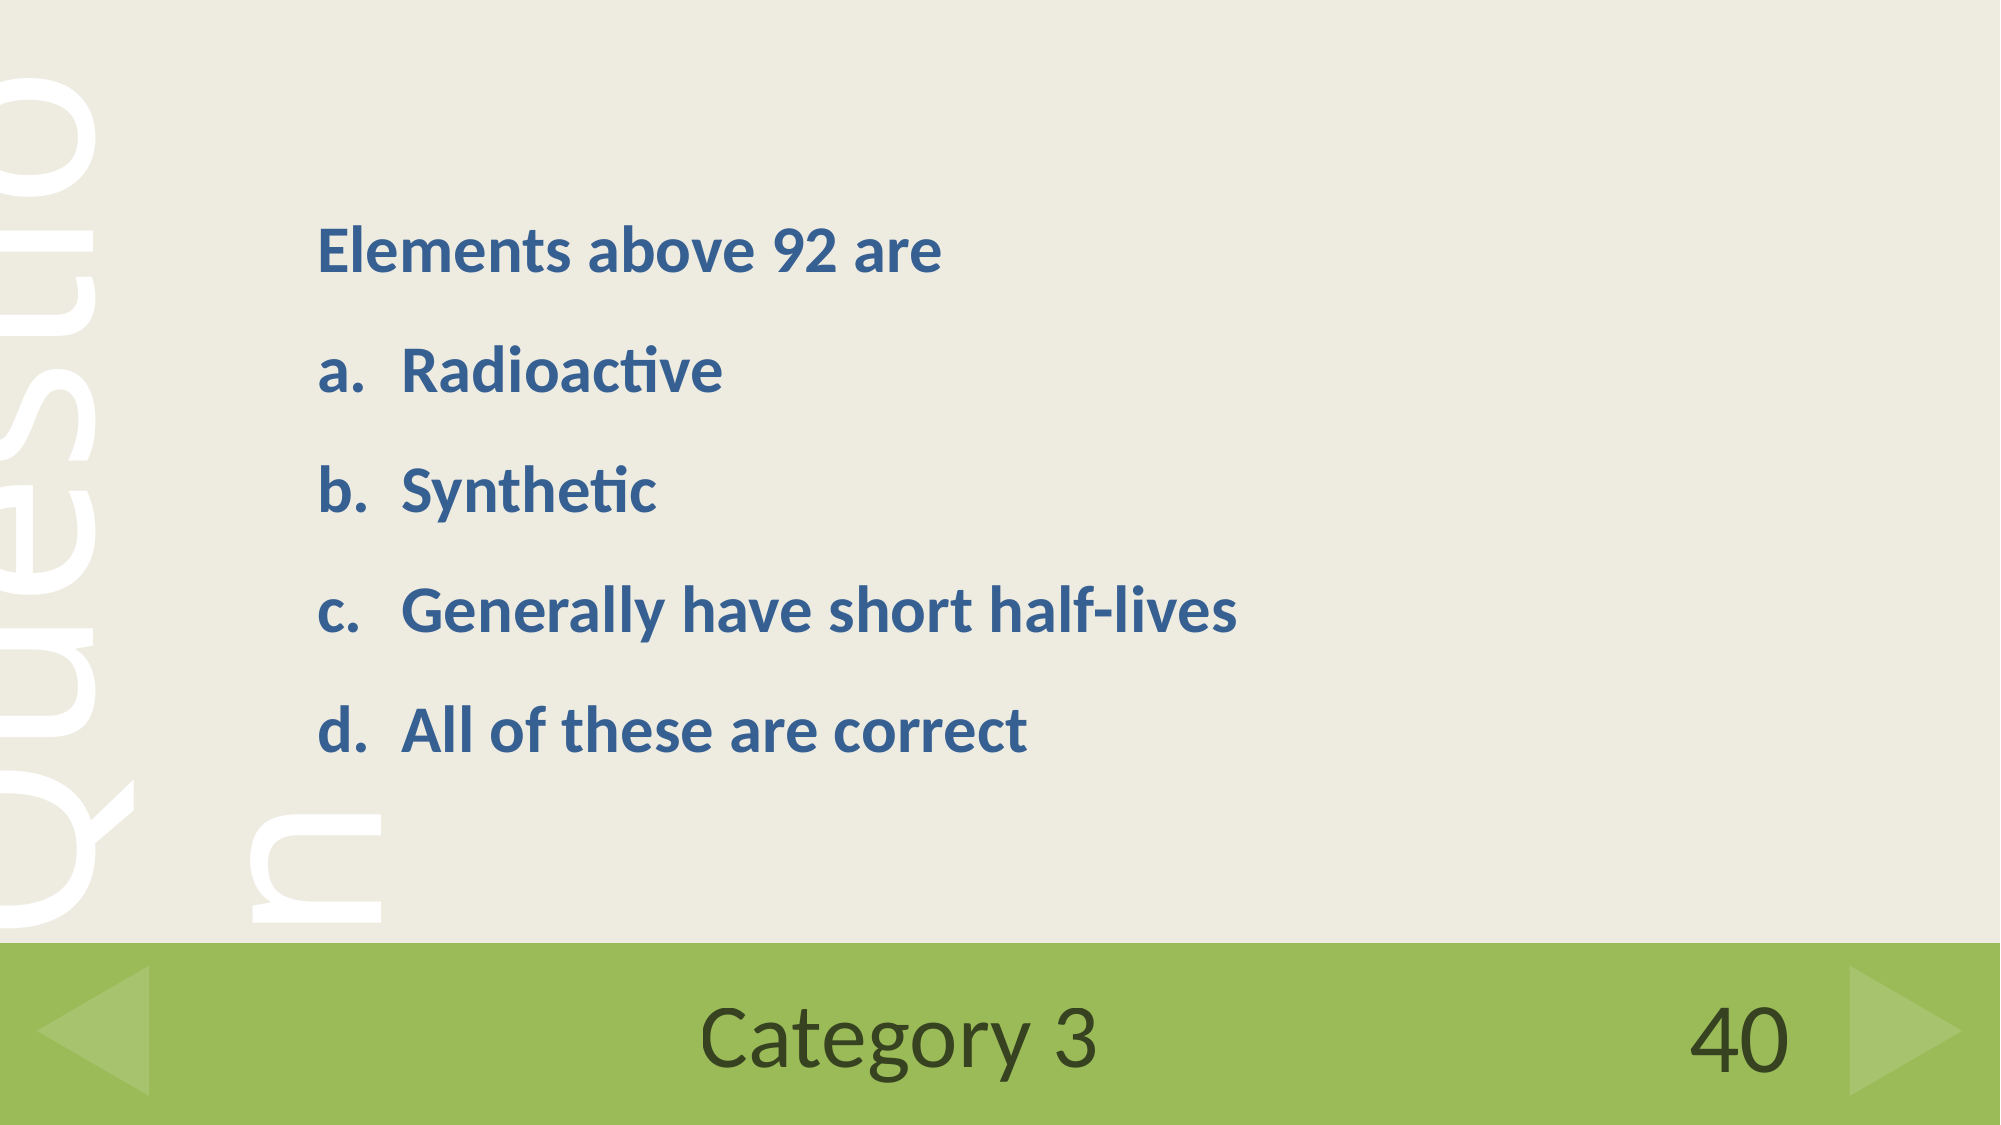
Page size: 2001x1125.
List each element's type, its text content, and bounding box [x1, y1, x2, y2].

list 40 [1800, 967, 1806, 1097]
list Elements above 92 are Radioactive Synthetic Generally have short half-lives All of these are correct [302, 96, 1843, 835]
title Category 3 [0, 937, 1800, 1125]
